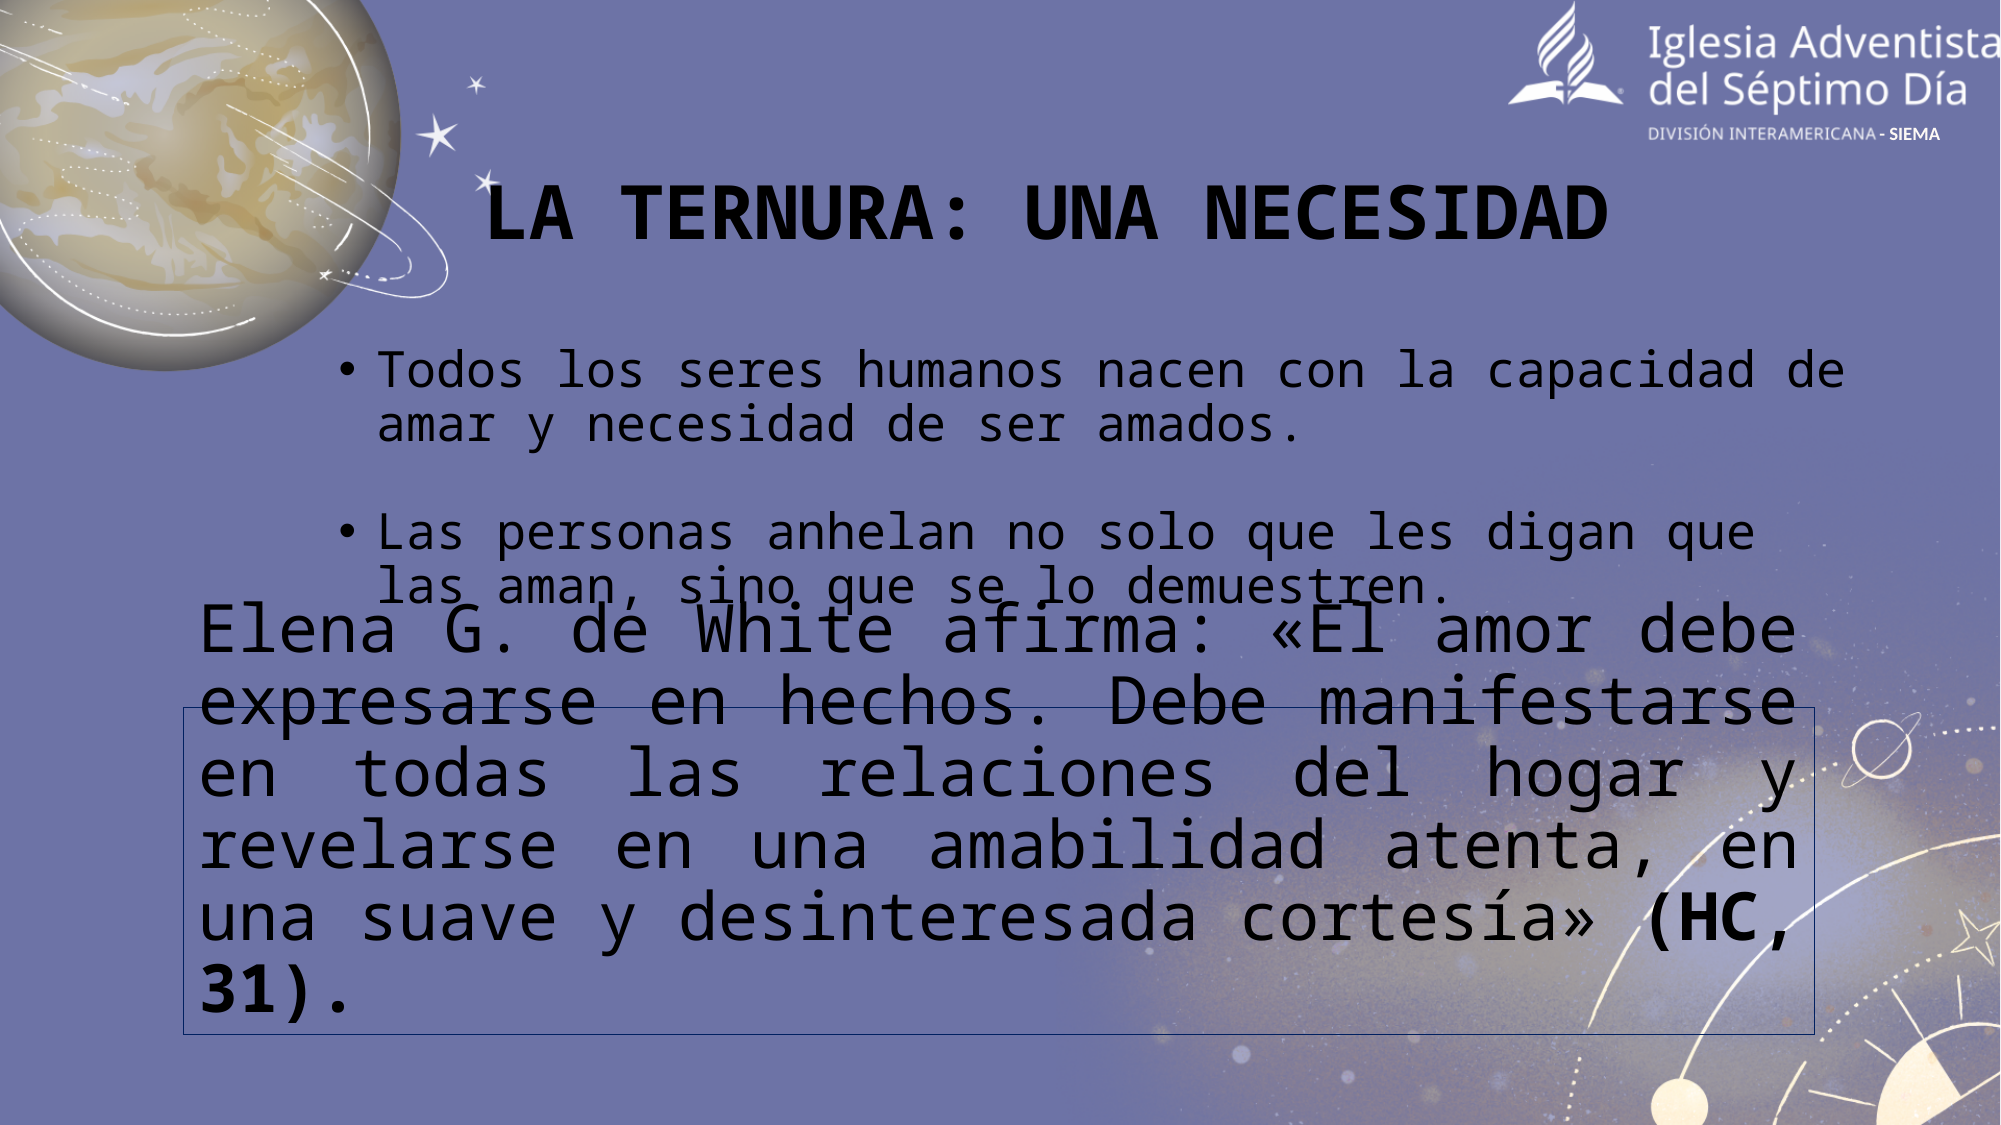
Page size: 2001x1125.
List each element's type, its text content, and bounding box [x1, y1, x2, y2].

picture [0, 0, 2001, 1125]
list Todos los seres humanos nacen con la capacidad de amar y necesidad de ser amados. Las personas anhelan no solo que les digan que las aman, sino que se lo demuestren. [323, 334, 1869, 622]
text_box - SIEMA [1860, 114, 1957, 152]
text_box Elena G. de White afirma: «El amor debe expresarse en hechos. Debe manifestarse en todas las relaciones del hogar y revelarse en una amabilidad atenta, en una suave y desinteresada cortesía» (HC, 31). [183, 707, 1815, 1035]
title LA TERNURA: UNA NECESIDAD [461, 152, 1632, 264]
